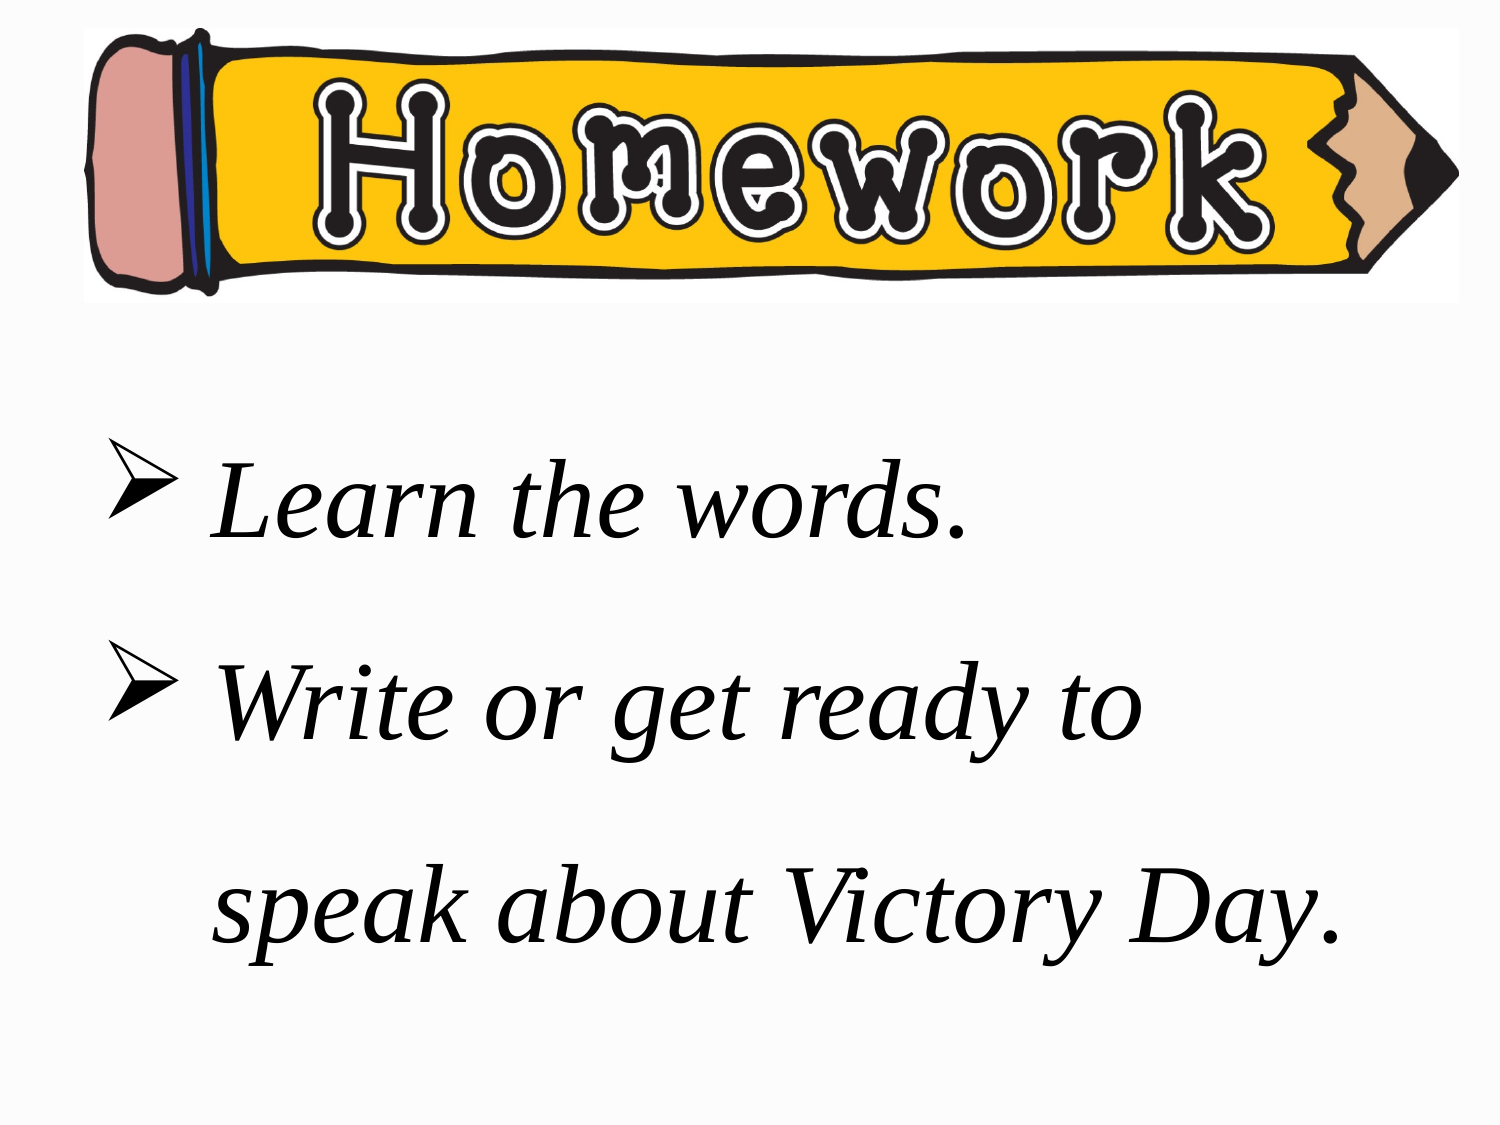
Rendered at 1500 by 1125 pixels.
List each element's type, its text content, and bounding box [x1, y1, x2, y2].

text_box Learn the words. Write or get ready to speak about Victory Day. [84, 349, 1436, 973]
picture [84, 28, 1459, 303]
